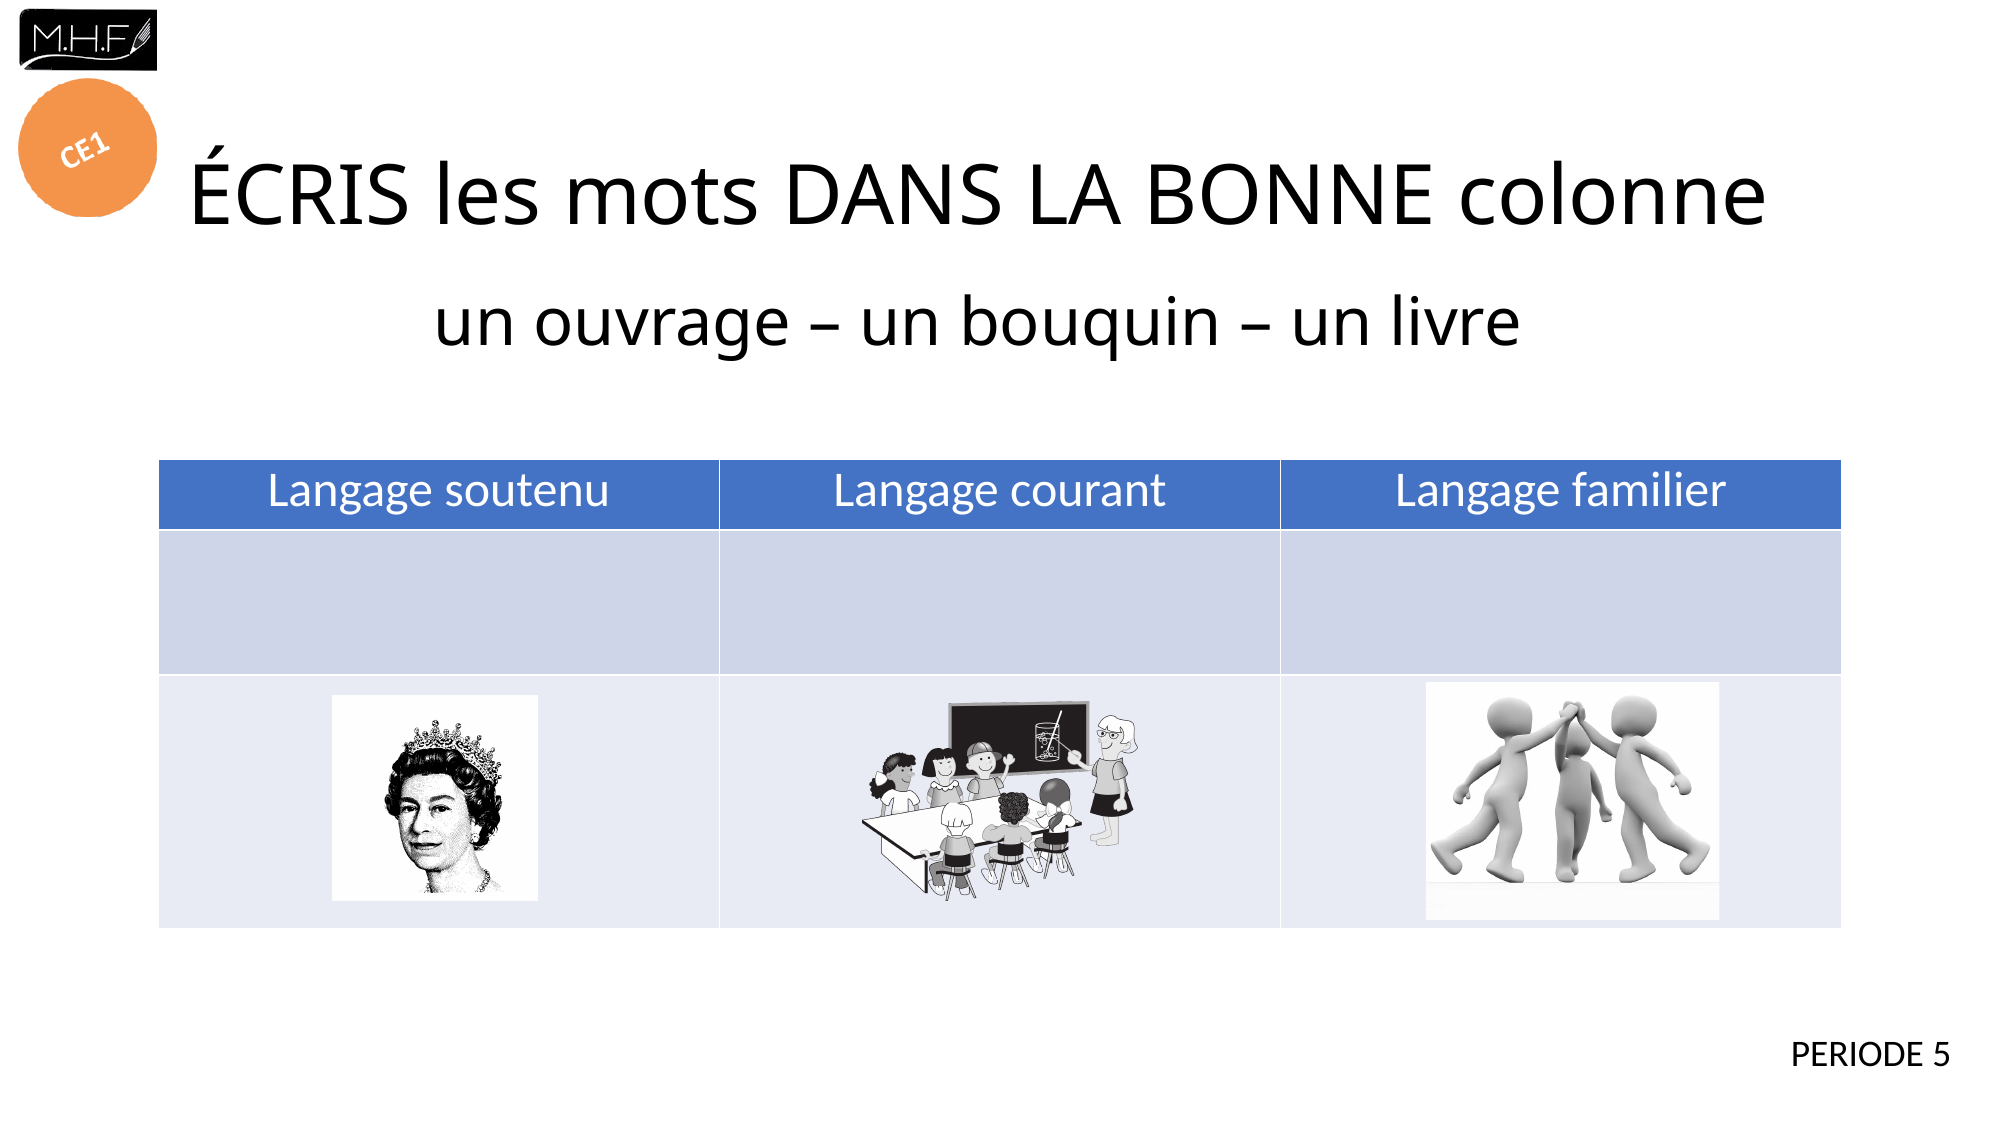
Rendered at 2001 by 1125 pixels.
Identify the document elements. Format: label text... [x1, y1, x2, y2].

table_cell [1281, 531, 1841, 674]
picture [862, 701, 1138, 901]
table_header Langage courant [720, 460, 1280, 529]
table_cell [159, 676, 719, 928]
picture [1425, 682, 1720, 920]
table_cell [159, 531, 719, 674]
table_header Langage soutenu [159, 460, 719, 529]
text_box PERIODE 5 [1362, 1021, 1967, 1082]
title ÉCRIS les mots DANS LA BONNE colonne un ouvrage – un bouquin – un livre [158, 99, 1800, 413]
picture [16, 7, 157, 74]
picture [18, 78, 157, 218]
table_cell [720, 531, 1280, 674]
picture [332, 695, 538, 901]
table_cell [720, 676, 1280, 928]
table_cell [1281, 676, 1841, 928]
table_header Langage familier [1281, 460, 1841, 529]
